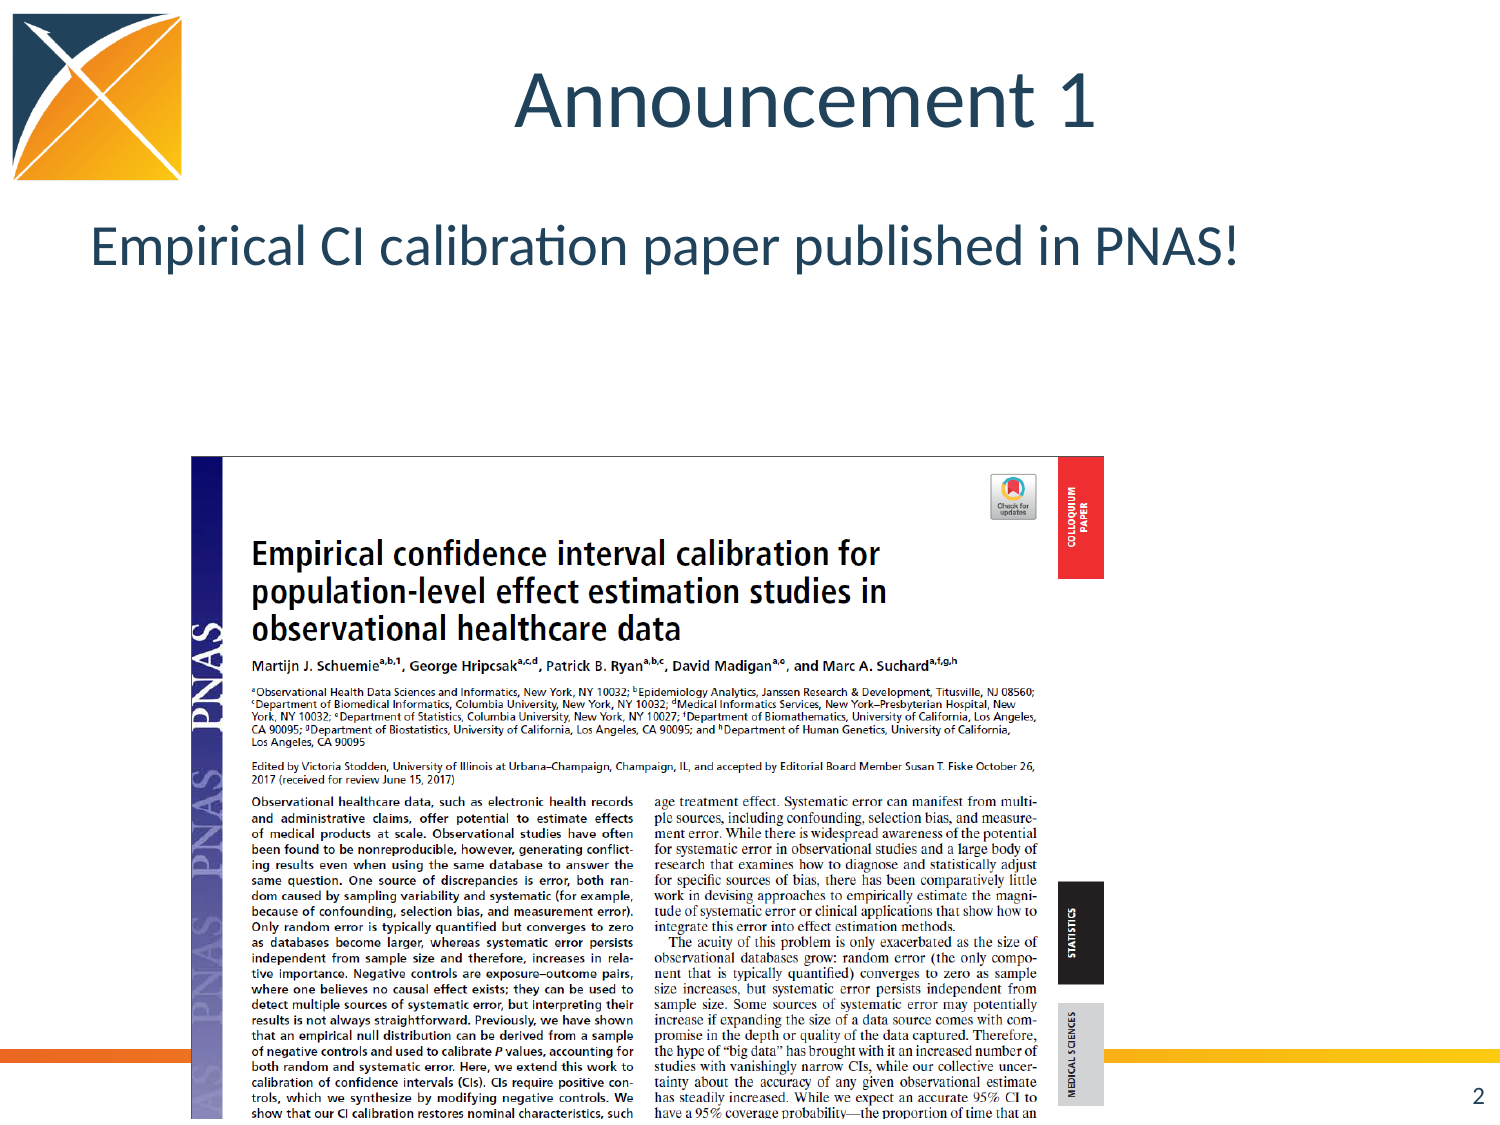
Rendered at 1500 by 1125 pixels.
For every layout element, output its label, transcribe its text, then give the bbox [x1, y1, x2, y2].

title Announcement 1 [187, 24, 1425, 163]
picture [0, 0, 206, 200]
slide_number 2 [1149, 1065, 1500, 1125]
list Empirical CI calibration paper published in PNAS! [75, 200, 1425, 1005]
picture [191, 456, 1105, 1119]
